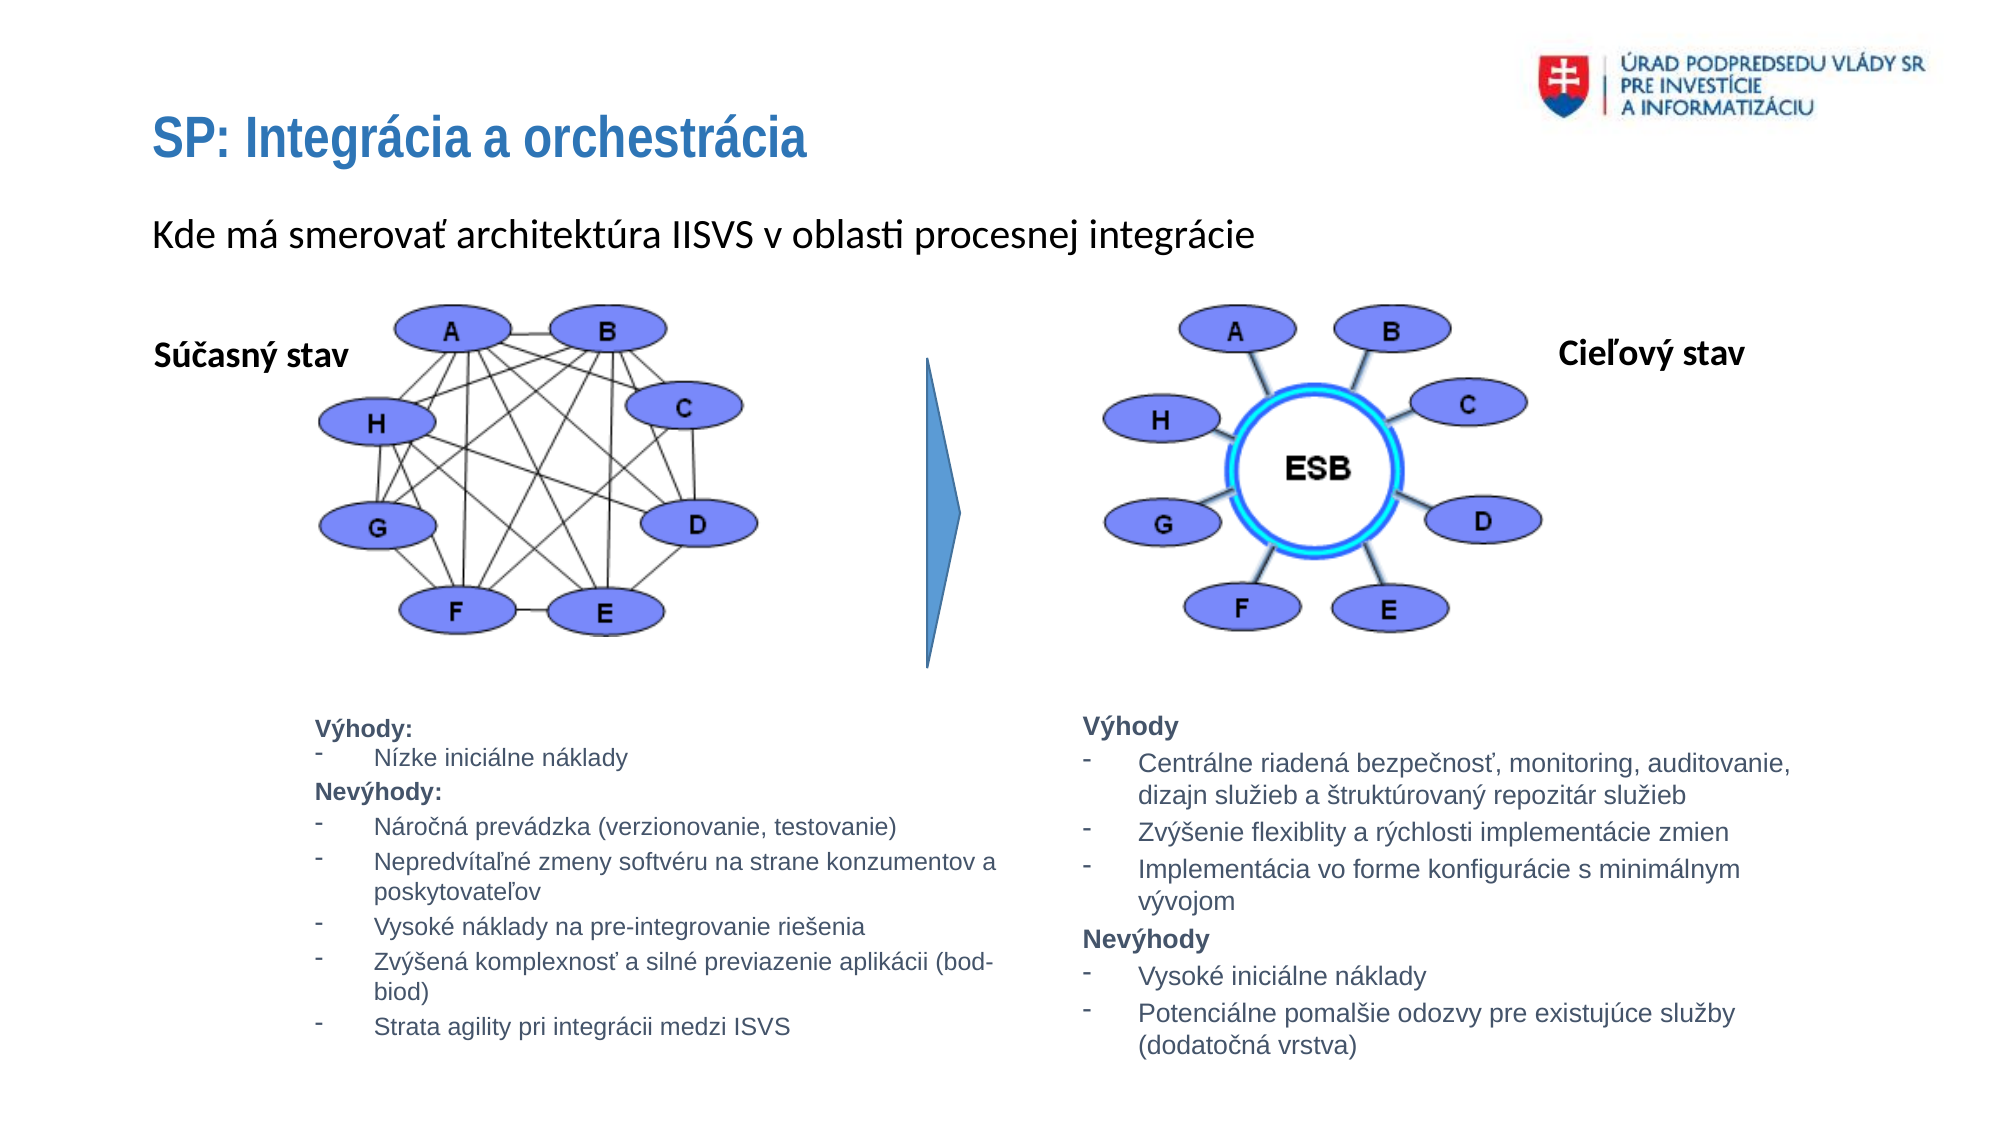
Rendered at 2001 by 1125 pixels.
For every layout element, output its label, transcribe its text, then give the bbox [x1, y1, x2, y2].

text_box Cieľový stav [1544, 320, 1761, 381]
text_box Výhody: Nízke iniciálne náklady Nevýhody: Náročná prevádzka (verzionovanie, testovanie) Nepredvítaľné zmeny softvéru na strane konzumentov a poskytovateľov Vysoké náklady na pre-integrovanie riešenia Zvýšená komplexnosť a silné previazenie aplikácii (bod-biod) Strata agility pri integrácii medzi ISVS [314, 712, 1024, 1078]
text_box Súčasný stav [139, 322, 317, 382]
text_box Výhody Centrálne riadená bezpečnosť, monitoring, auditovanie, dizajn služieb a štruktúrovaný repozitár služieb Zvýšenie flexiblity a rýchlosti implementácie zmien Implementácia vo forme konfigurácie s minimálnym vývojom Nevýhody Vysoké iniciálne náklady Potenciálne pomalšie odozvy pre existujúce služby (dodatočná vrstva) [1082, 708, 1792, 1076]
picture [1082, 303, 1544, 637]
list Kde má smerovať architektúra IISVS v oblasti procesnej integrácie [137, 199, 1863, 346]
text_box [926, 357, 962, 669]
picture [1491, 9, 1973, 162]
title SP: Integrácia a orchestrácia [137, 59, 1863, 199]
picture [317, 303, 778, 637]
